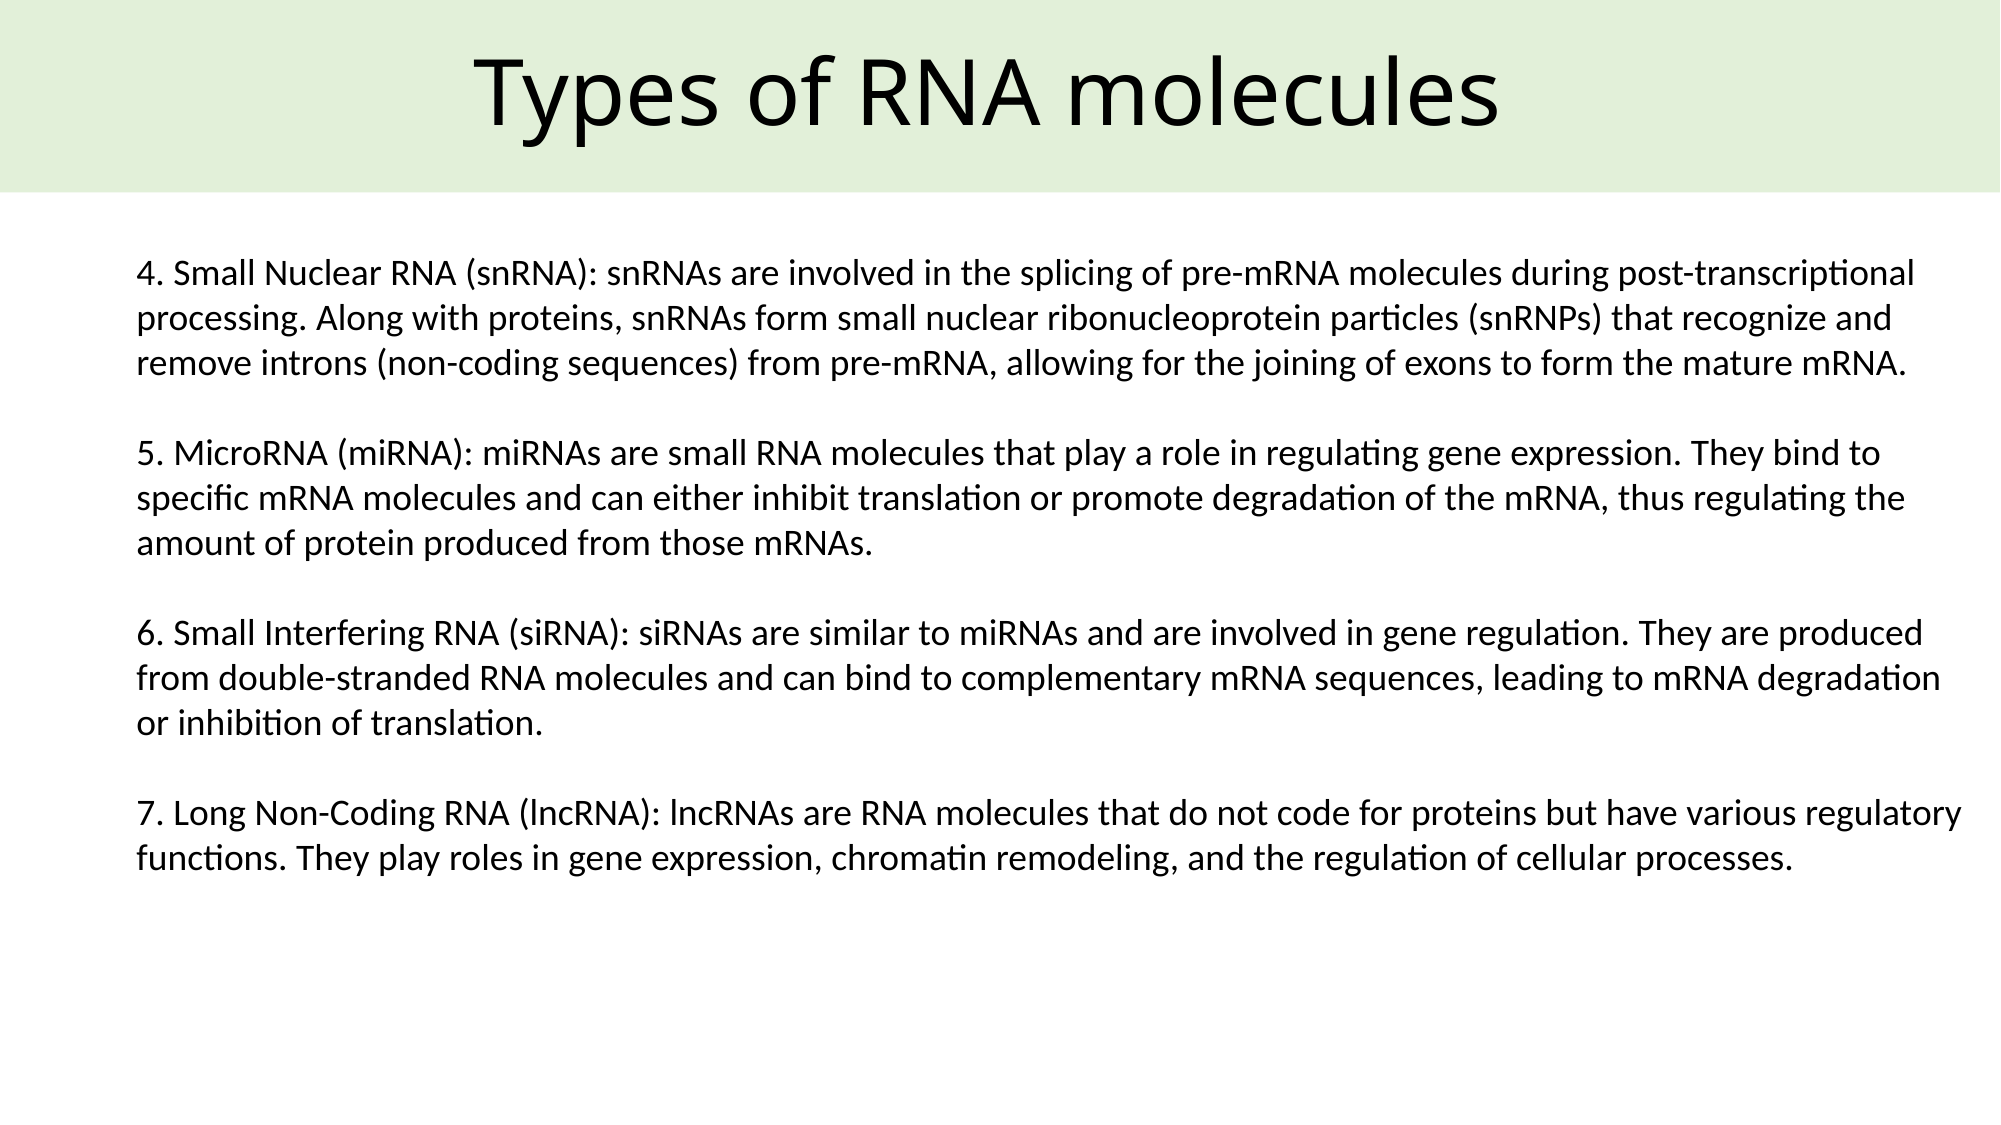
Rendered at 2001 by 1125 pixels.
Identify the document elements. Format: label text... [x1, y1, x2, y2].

list [18, 203, 1980, 1096]
text_box 4. Small Nuclear RNA (snRNA): snRNAs are involved in the splicing of pre-mRNA molecules during post-transcriptional processing. Along with proteins, snRNAs form small nuclear ribonucleoprotein particles (snRNPs) that recognize and remove introns (non-coding sequences) from pre-mRNA, allowing for the joining of exons to form the mature mRNA. 5. MicroRNA (miRNA): miRNAs are small RNA molecules that play a role in regulating gene expression. They bind to specific mRNA molecules and can either inhibit translation or promote degradation of the mRNA, thus regulating the amount of protein produced from those mRNAs. 6. Small Interfering RNA (siRNA): siRNAs are similar to miRNAs and are involved in gene regulation. They are produced from double-stranded RNA molecules and can bind to complementary mRNA sequences, leading to mRNA degradation or inhibition of translation. 7. Long Non-Coding RNA (lncRNA): lncRNAs are RNA molecules that do not code for proteins but have various regulatory functions. They play roles in gene expression, chromatin remodeling, and the regulation of cellular processes. [121, 240, 1980, 886]
text_box Types of RNA molecules [0, 0, 2000, 193]
